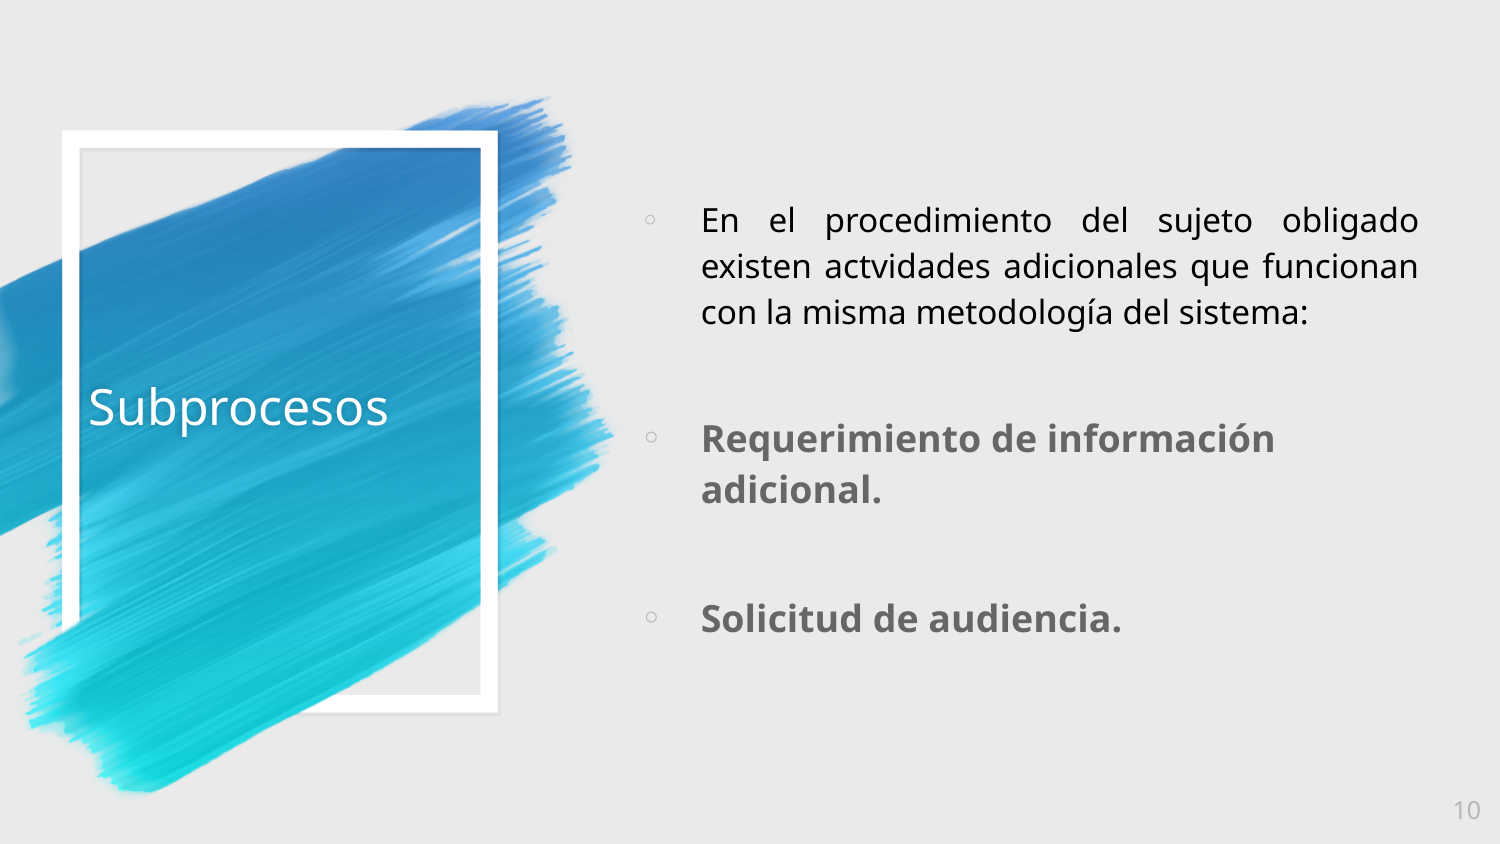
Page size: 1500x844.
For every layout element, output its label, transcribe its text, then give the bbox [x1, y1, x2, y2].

title Subprocesos [88, 131, 480, 677]
picture [0, 0, 1500, 844]
list En el procedimiento del sujeto obligado existen actvidades adicionales que funcionan con la misma metodología del sistema: Requerimiento de información adicional. Solicitud de audiencia. [625, 131, 1421, 779]
slide_number 10 [1391, 779, 1482, 844]
